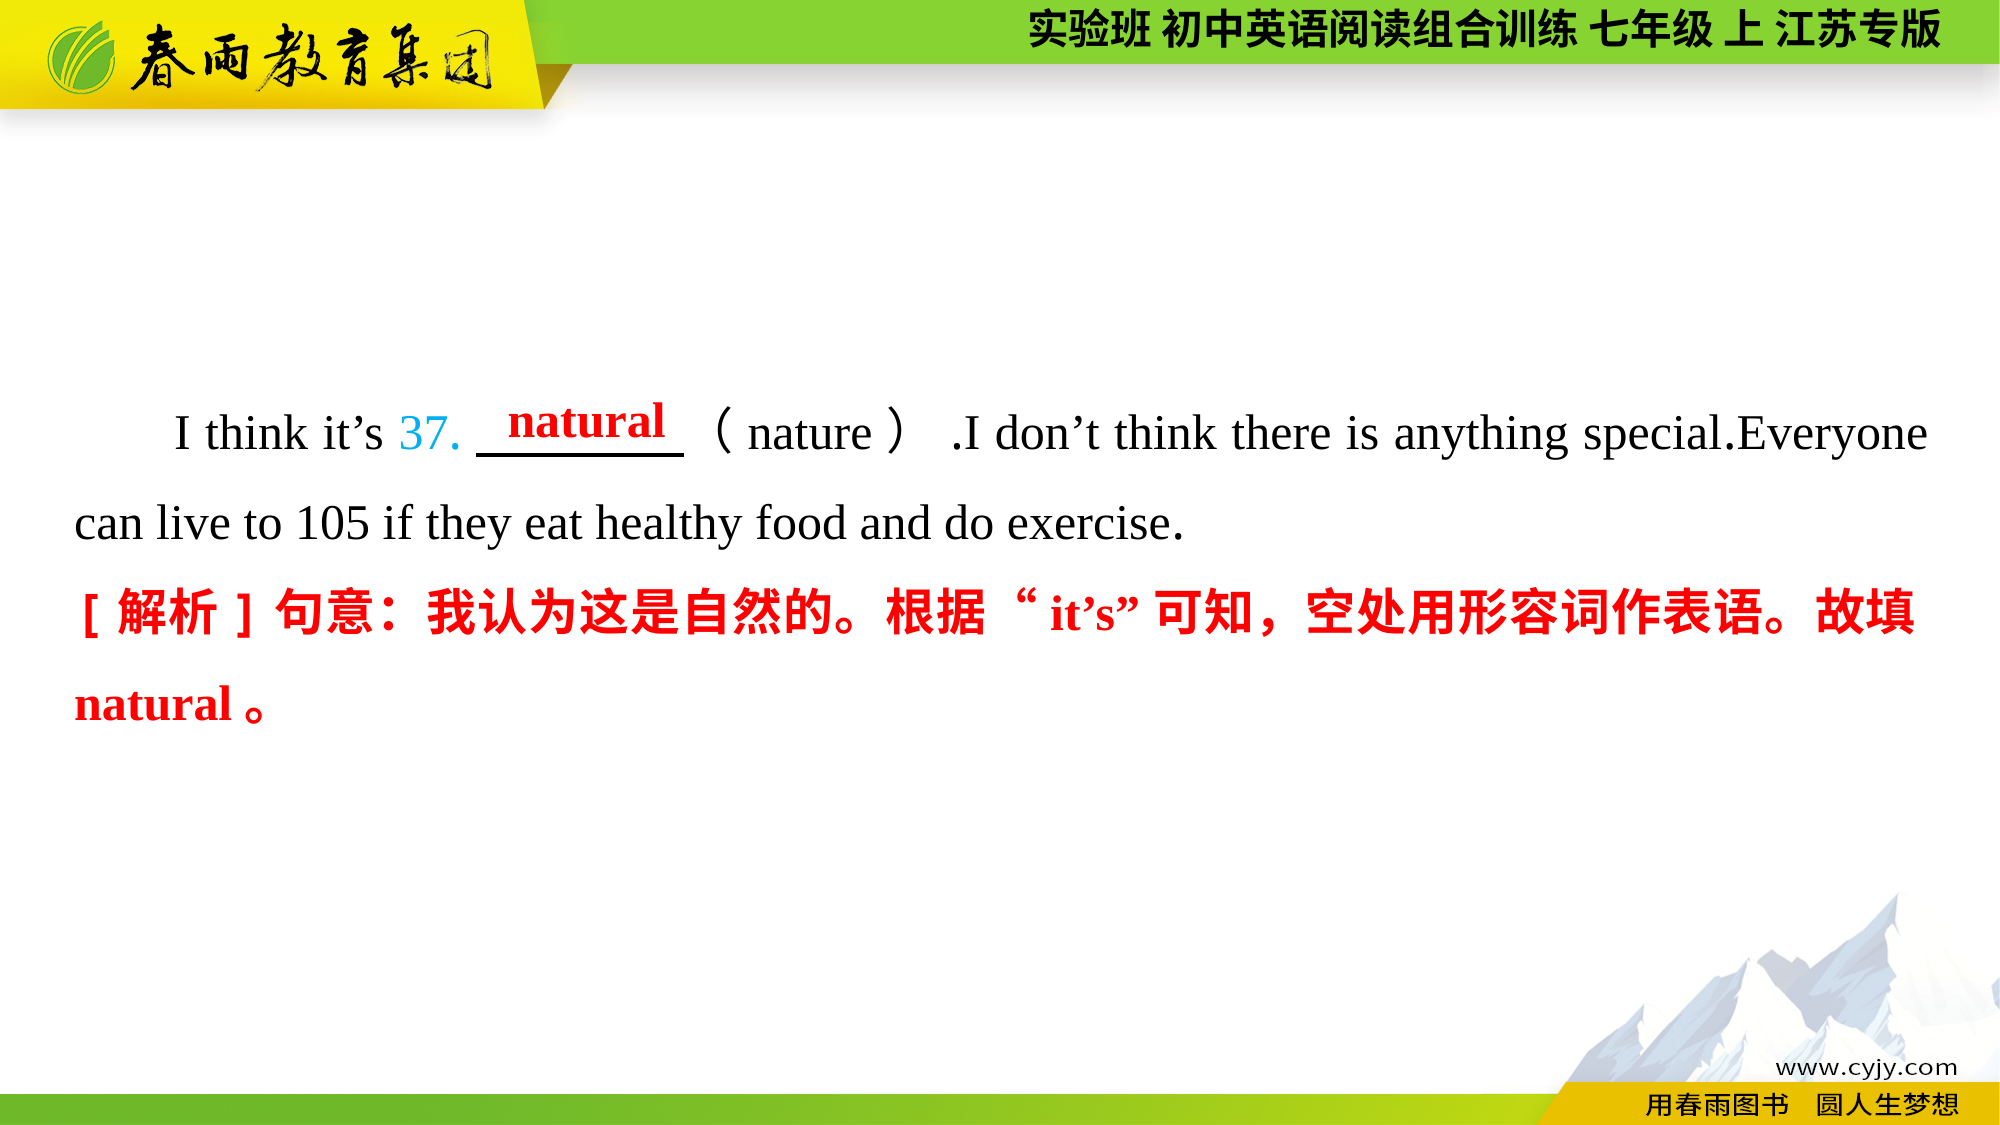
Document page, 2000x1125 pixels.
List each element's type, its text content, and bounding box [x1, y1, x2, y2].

list I think it’s 37. （nature）.I don’t think there is anything special.Everyone can live to 105 if they eat healthy food and do exercise. [59, 361, 1944, 542]
picture [0, 0, 2000, 1125]
text_box [解析]句意：我认为这是自然的。根据“it’s”可知，空处用形容词作表语。故填natural。 [59, 542, 1944, 738]
text_box natural [492, 380, 682, 455]
